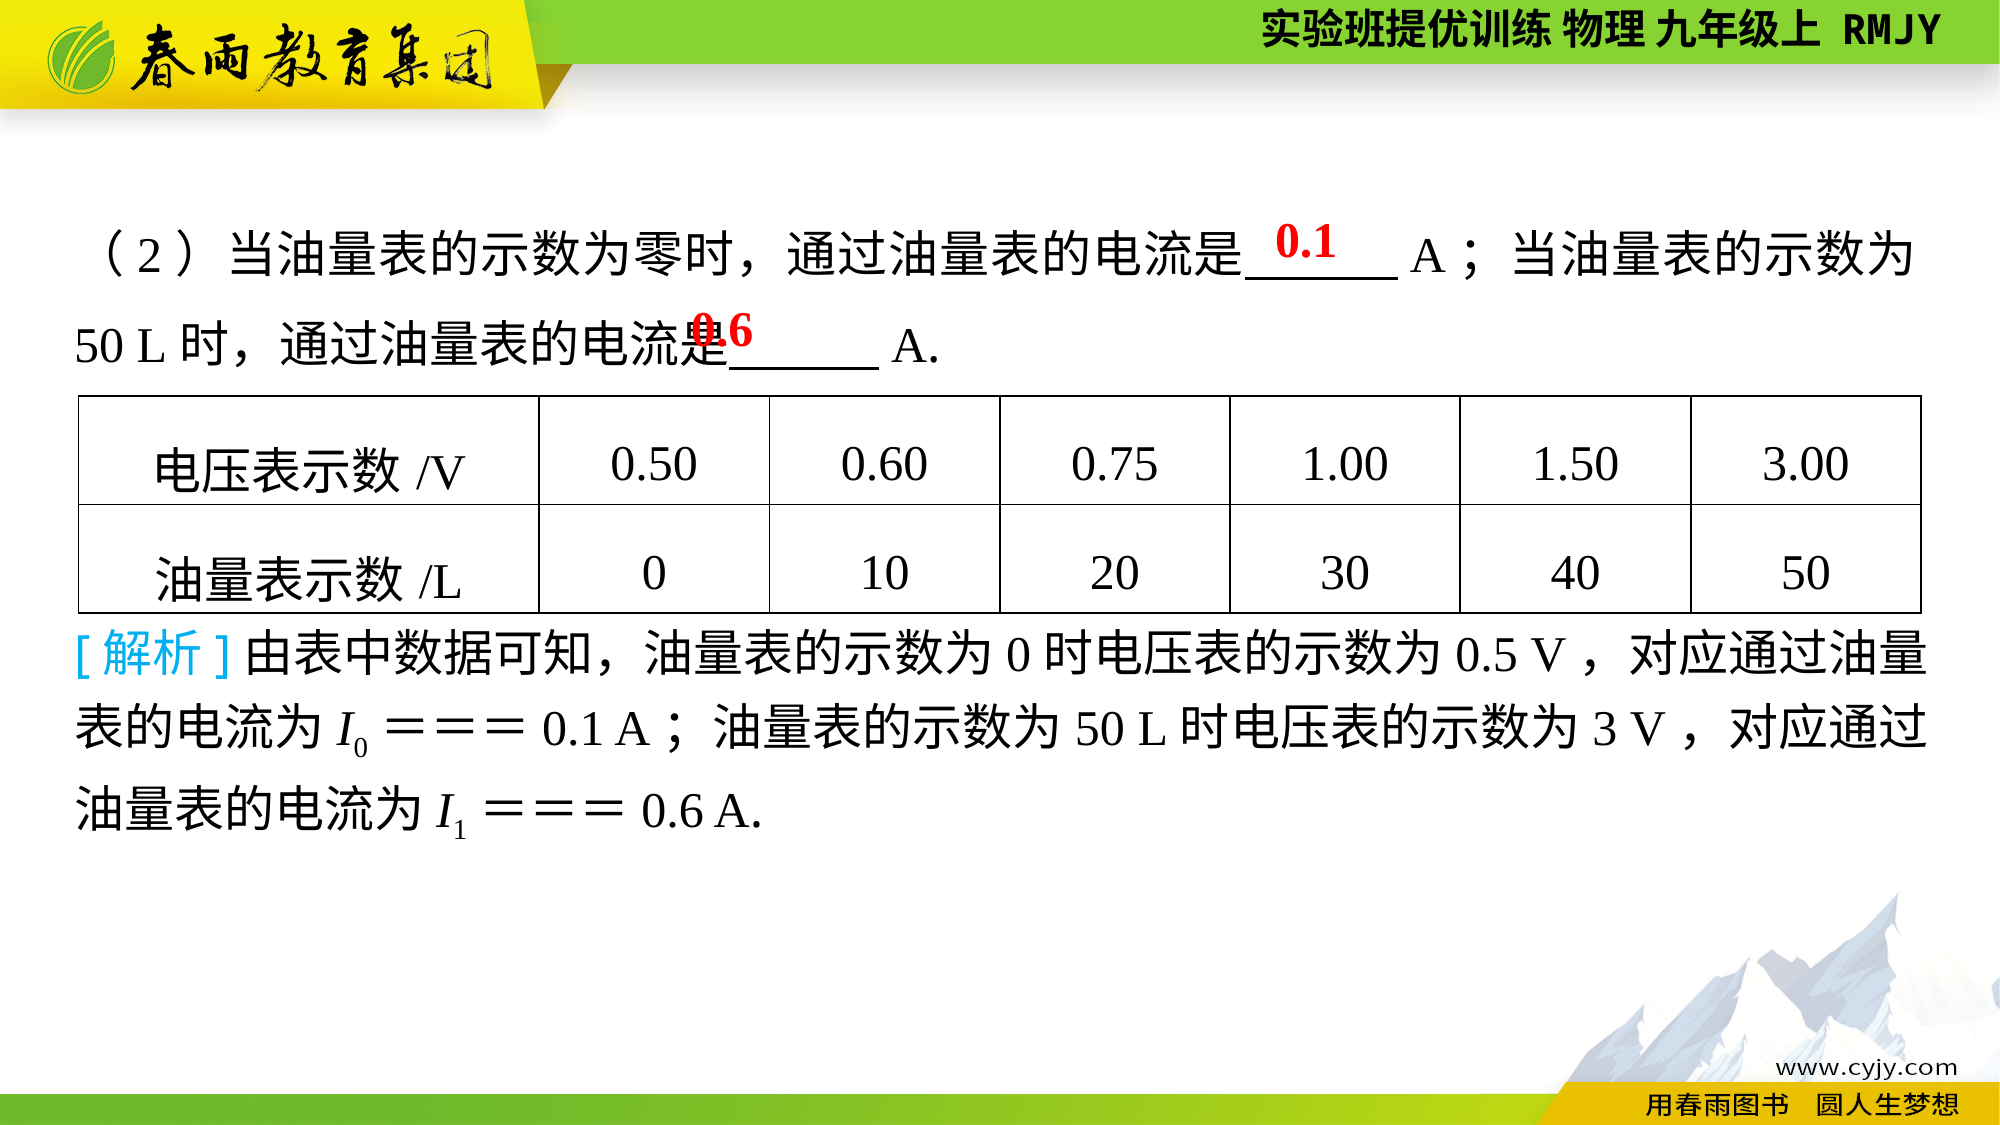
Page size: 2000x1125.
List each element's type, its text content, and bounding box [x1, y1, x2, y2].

table_cell 40 [1461, 505, 1690, 612]
table_cell 油量表示数/L [79, 505, 538, 612]
table_cell 10 [770, 505, 999, 612]
table_header 0.50 [540, 397, 769, 504]
list （2）当油量表的示数为零时，通过油量表的电流是 A；当油量表的示数为50 L时，通过油量表的电流是 A. [59, 185, 1944, 382]
table_header 0.60 [770, 397, 999, 504]
table_cell 30 [1231, 505, 1459, 612]
picture [0, 0, 2000, 1125]
table_cell 20 [1001, 505, 1229, 612]
text_box 0.1 [1260, 199, 1353, 275]
table_header 电压表示数/V [79, 397, 538, 504]
table_header 1.00 [1231, 397, 1459, 504]
table_cell 0 [540, 505, 769, 612]
table_header 1.50 [1461, 397, 1690, 504]
table_cell 50 [1692, 505, 1920, 612]
table_header 3.00 [1692, 397, 1920, 504]
text_box 0.6 [676, 289, 830, 365]
table_header 0.75 [1001, 397, 1229, 504]
